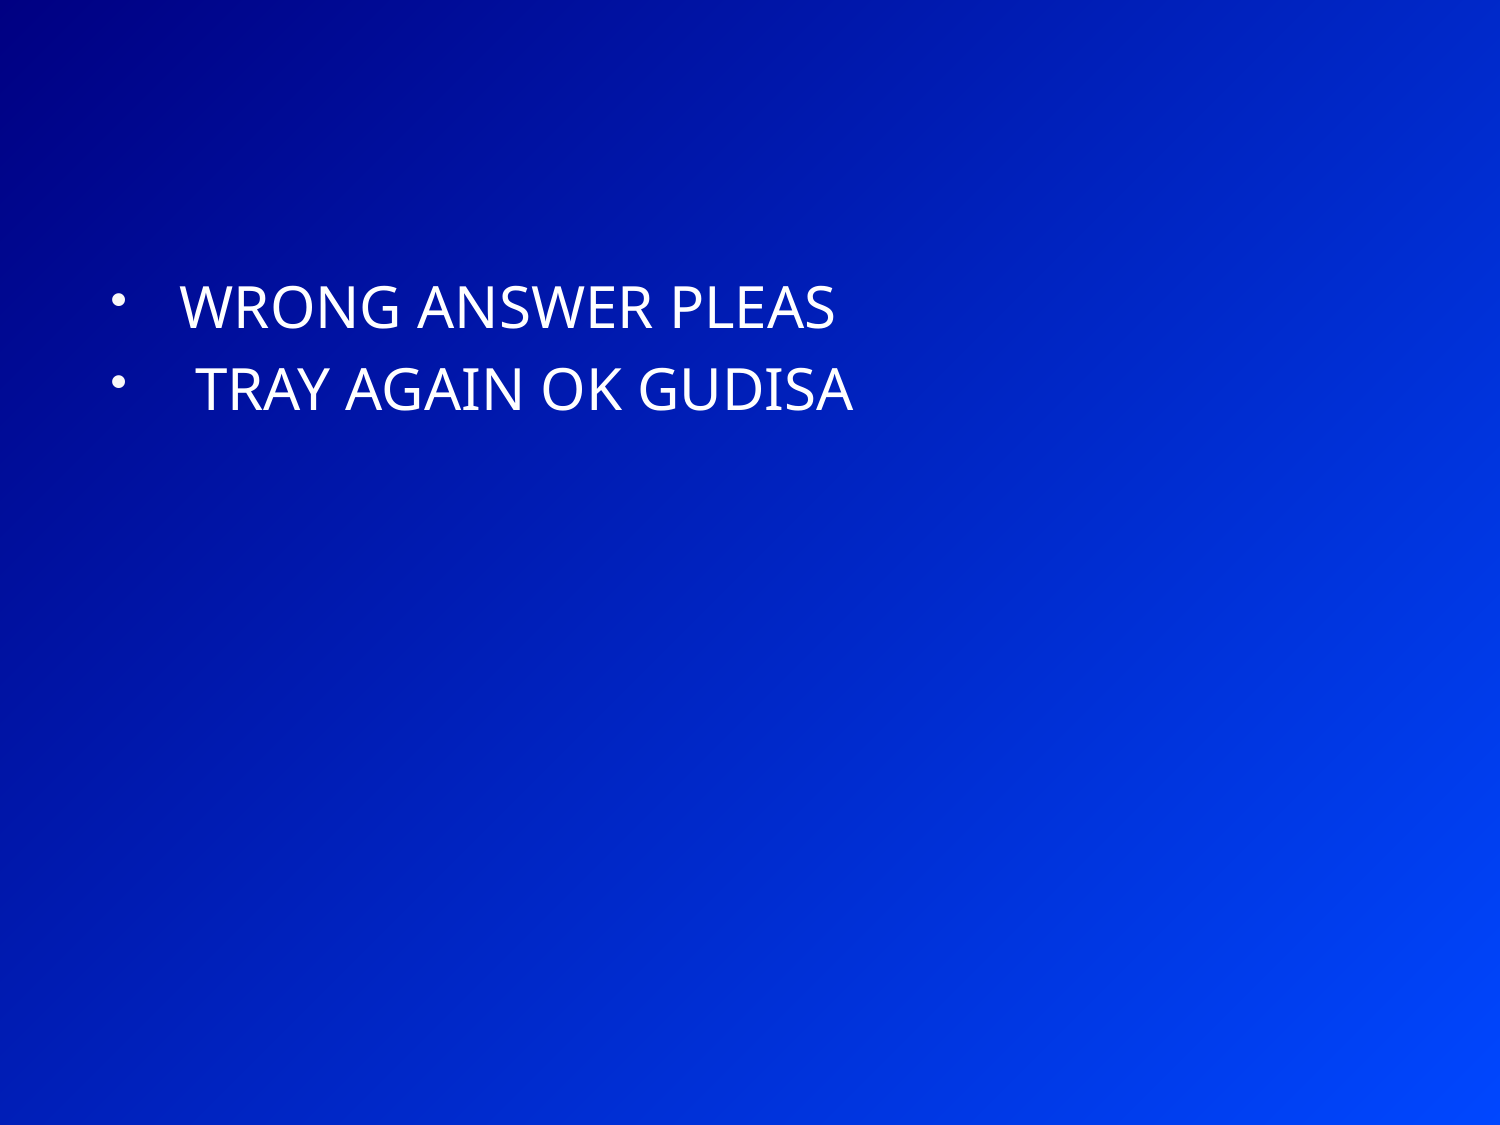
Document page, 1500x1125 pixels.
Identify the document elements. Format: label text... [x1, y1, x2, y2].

list WRONG ANSWER PLEAS TRAY AGAIN OK GUDISA [75, 262, 1425, 1035]
